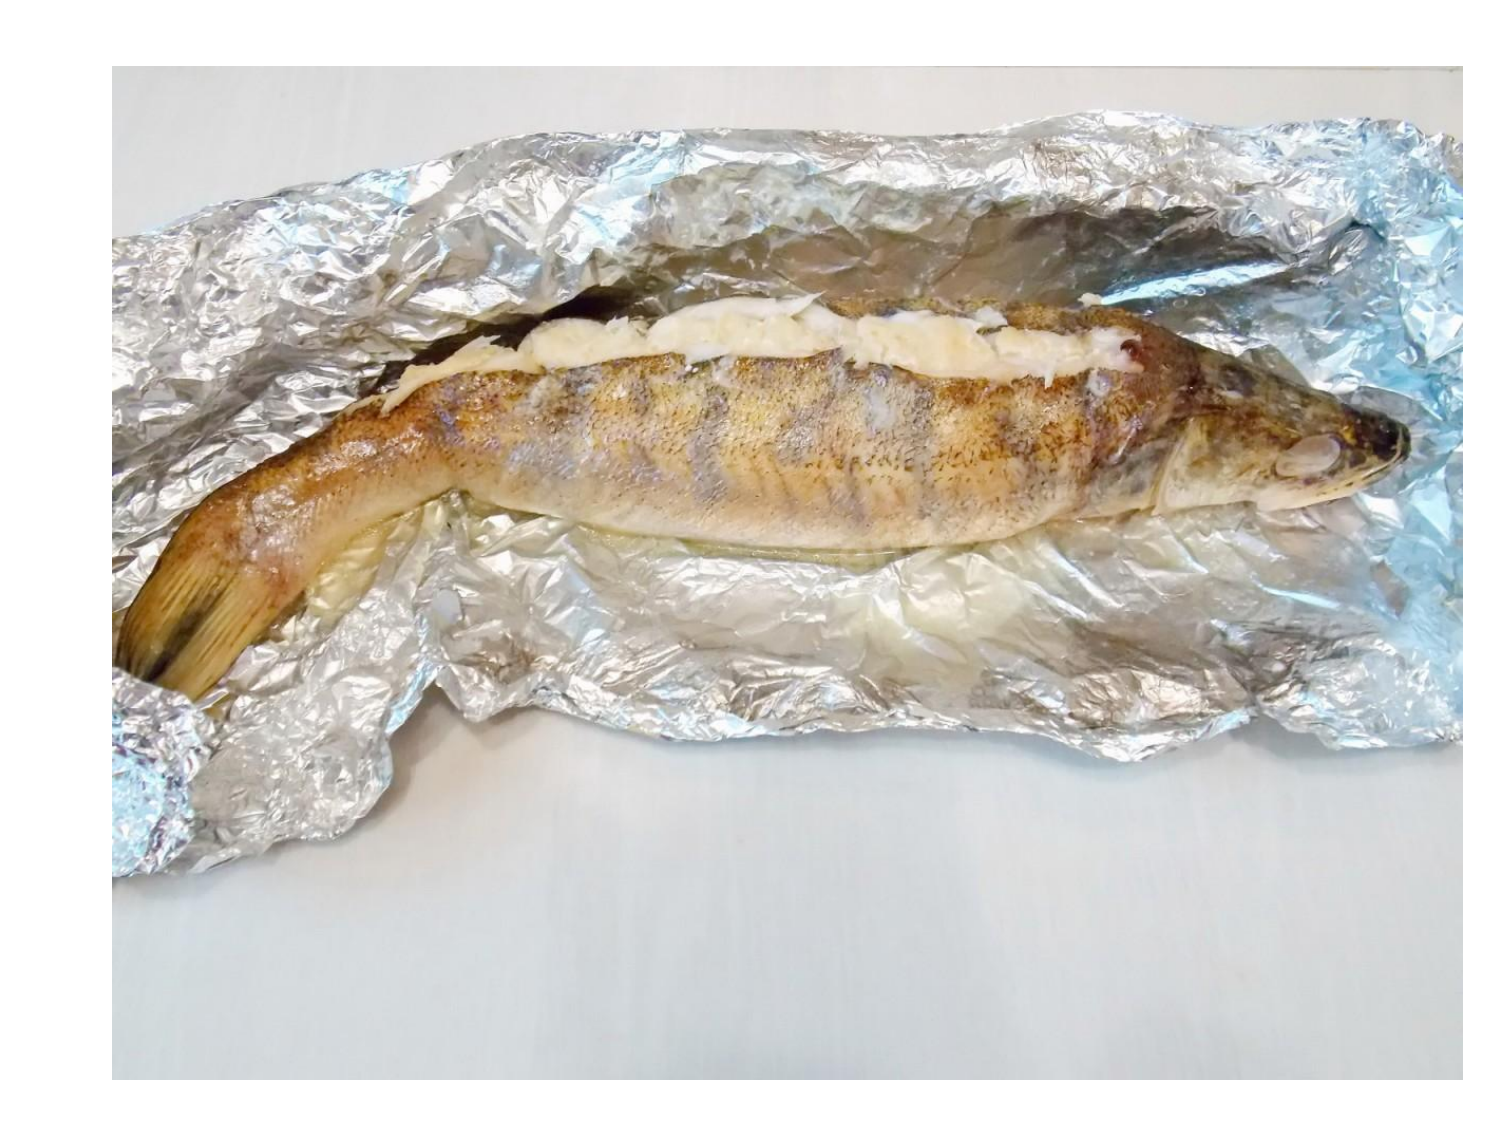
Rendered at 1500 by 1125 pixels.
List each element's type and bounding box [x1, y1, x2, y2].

picture [111, 66, 1463, 1080]
